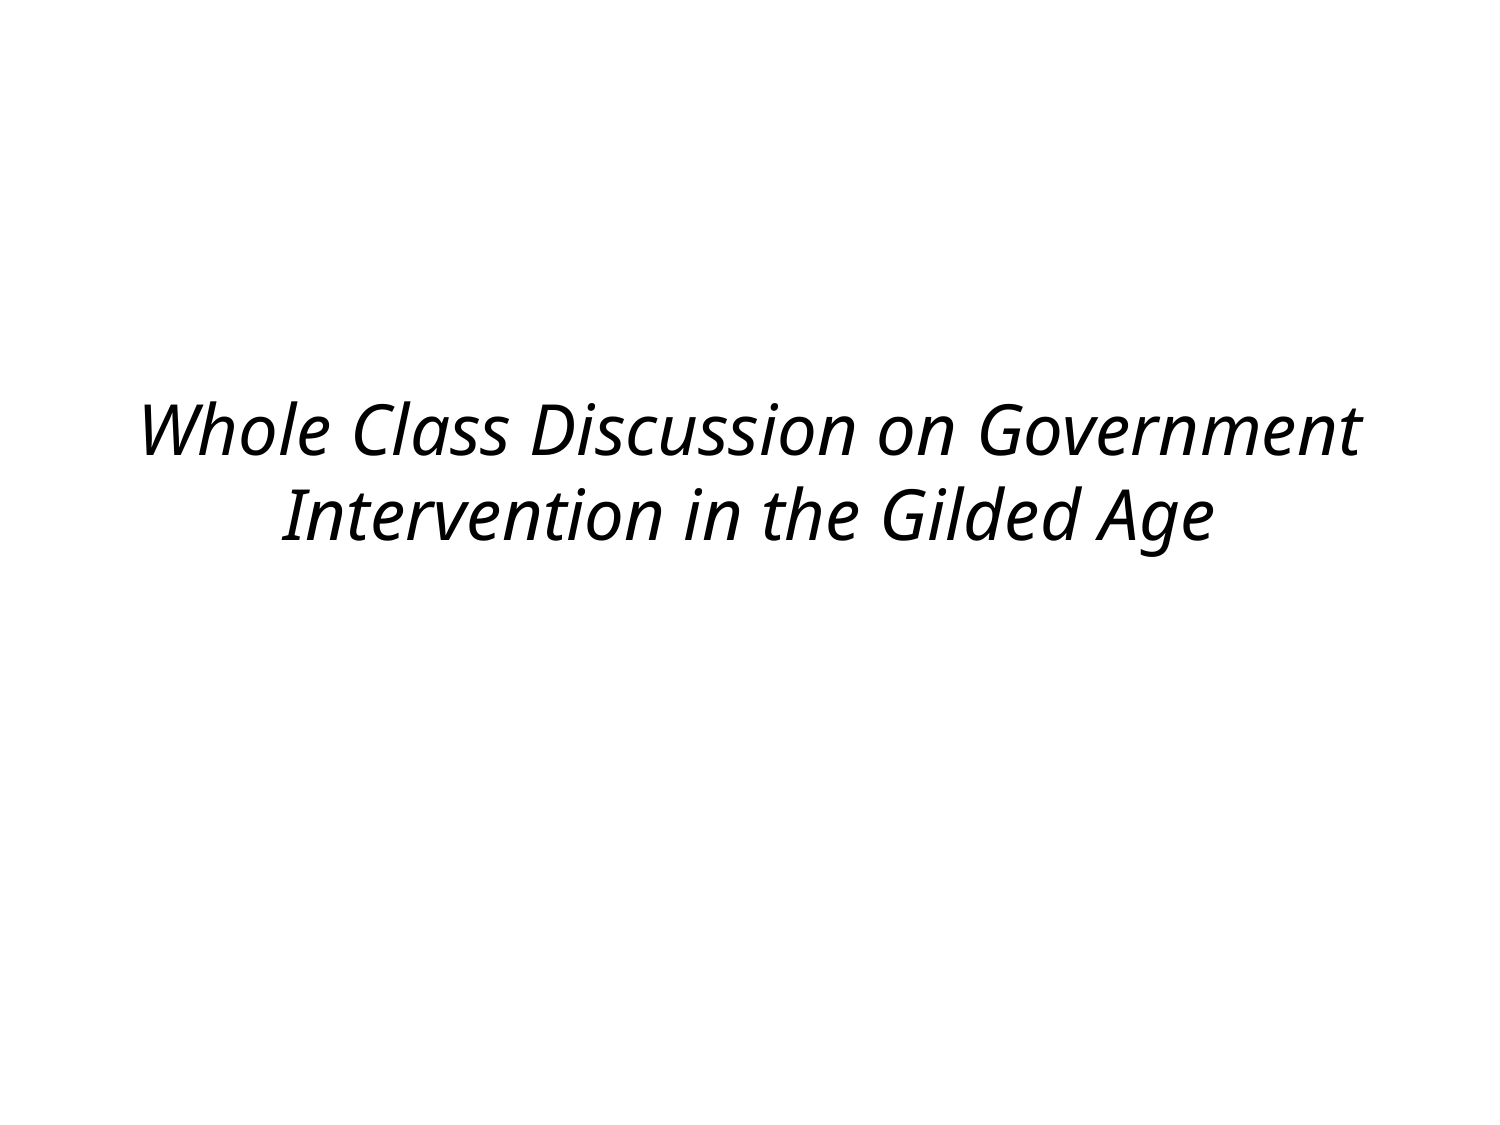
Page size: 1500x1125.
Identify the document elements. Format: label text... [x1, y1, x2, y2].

title Whole Class Discussion on Government Intervention in the Gilded Age [112, 349, 1388, 591]
